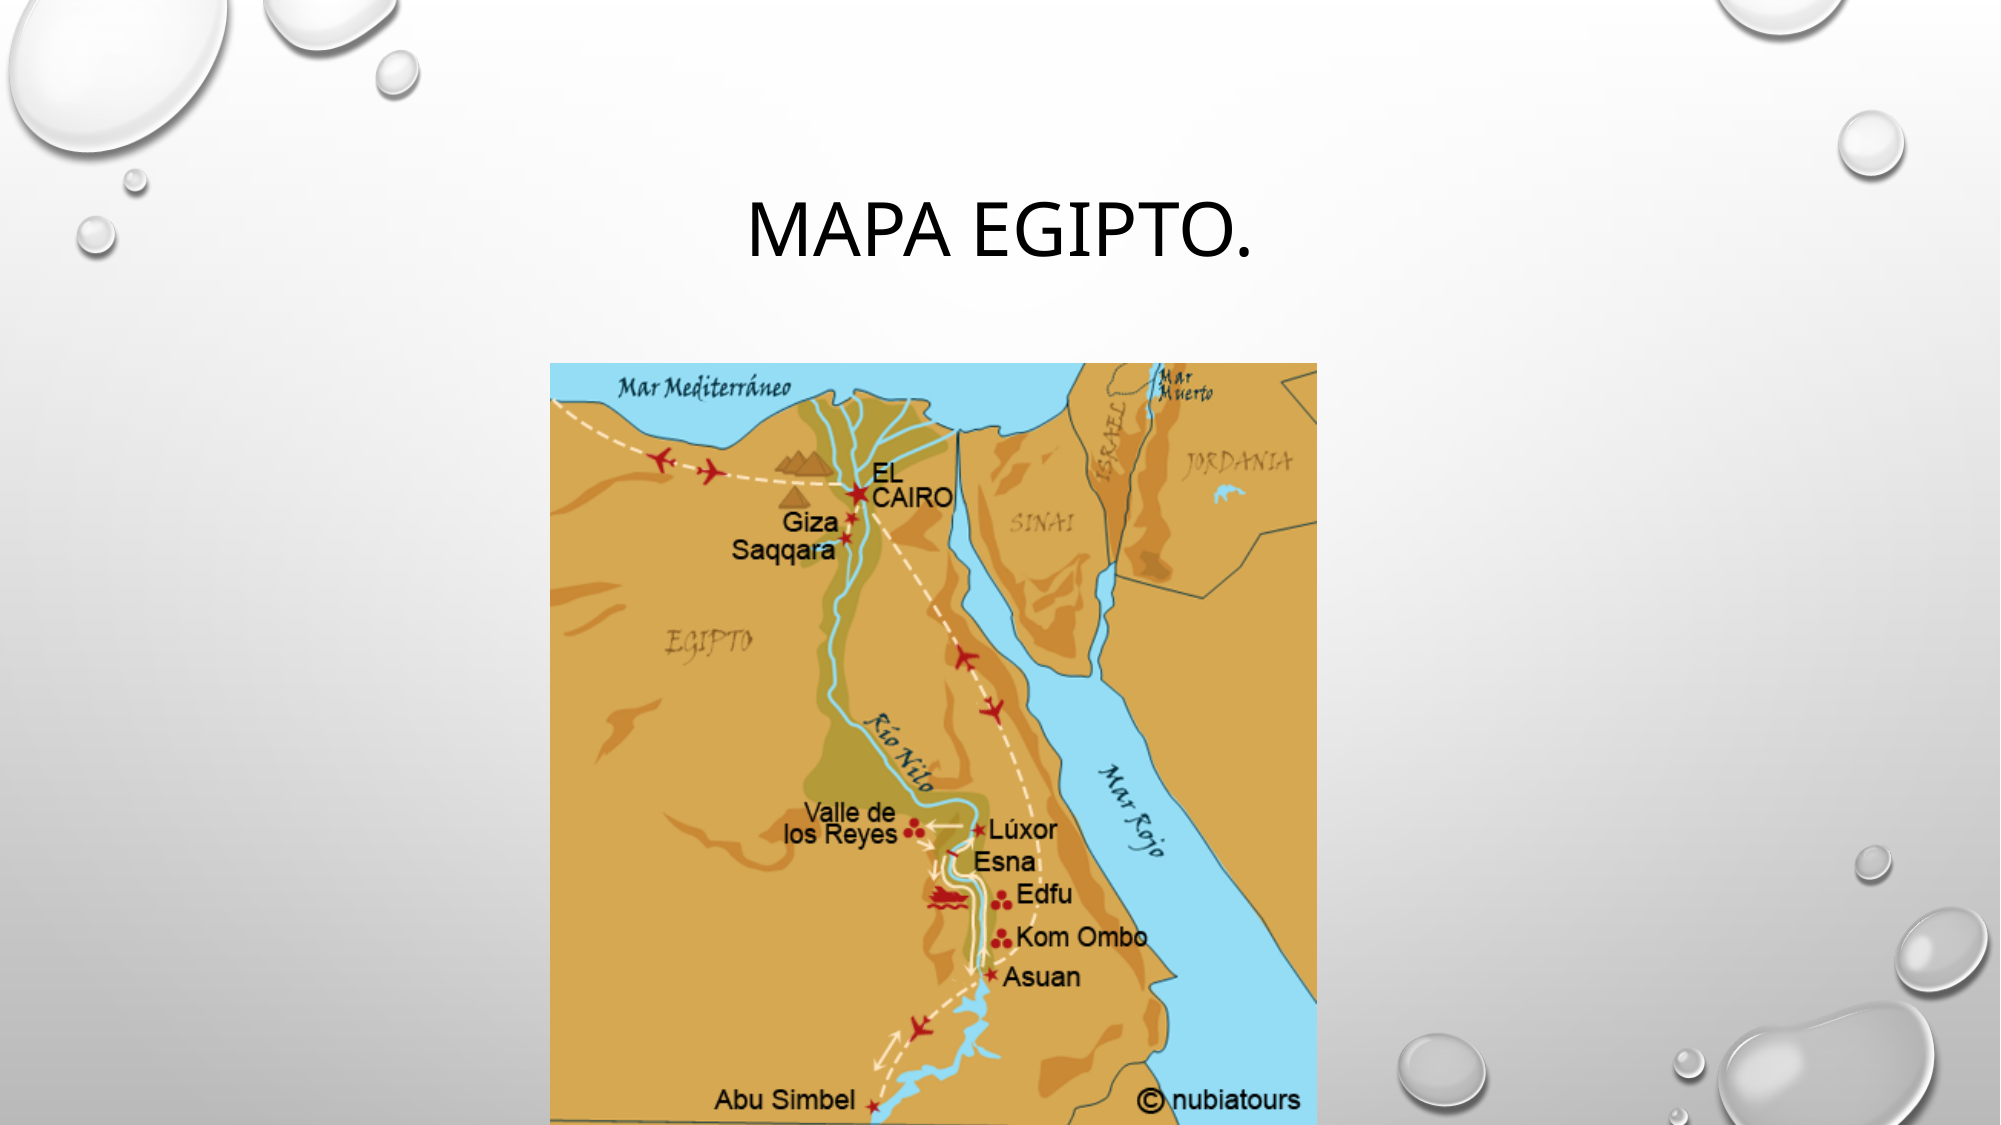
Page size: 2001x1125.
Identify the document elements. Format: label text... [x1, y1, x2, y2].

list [550, 363, 1317, 1125]
picture [0, 0, 2000, 1125]
title Mapa egipto. [149, 101, 1851, 364]
